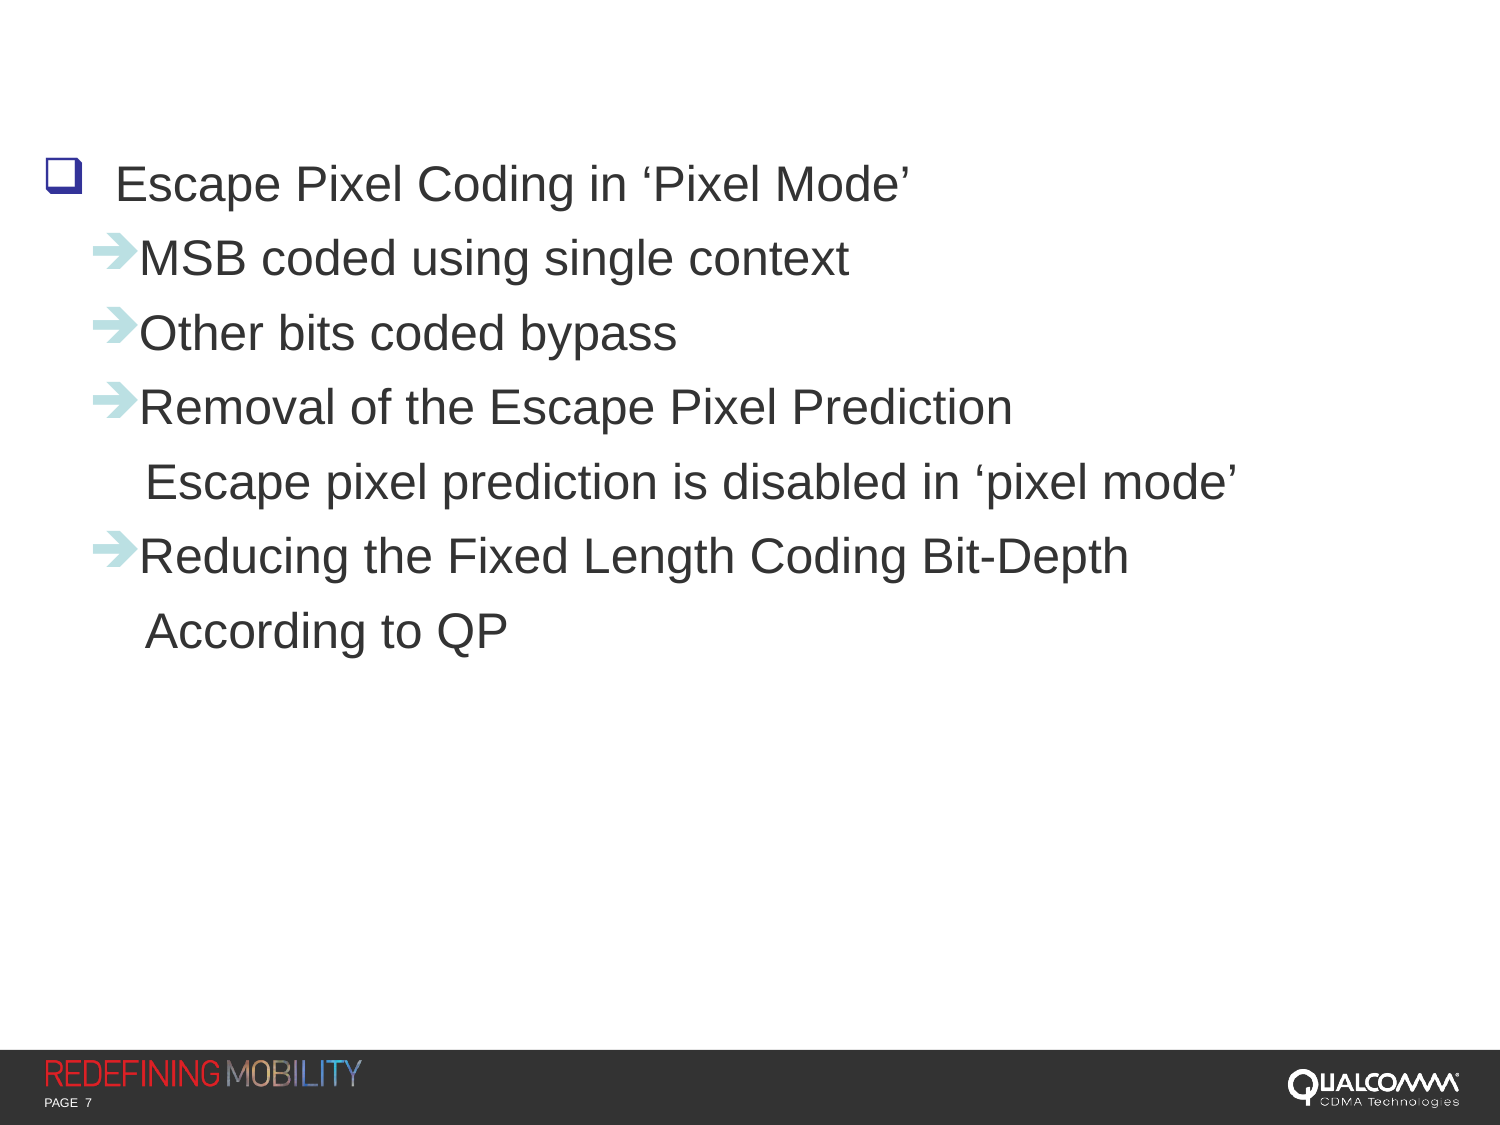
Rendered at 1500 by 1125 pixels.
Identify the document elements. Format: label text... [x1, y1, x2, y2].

list Escape Pixel Coding in ‘Pixel Mode’ MSB coded using single context Other bits coded bypass Removal of the Escape Pixel Prediction Escape pixel prediction is disabled in ‘pixel mode’ Reducing the Fixed Length Coding Bit-Depth According to QP [26, 148, 1457, 1021]
picture [1278, 1058, 1478, 1114]
picture [30, 1048, 372, 1099]
